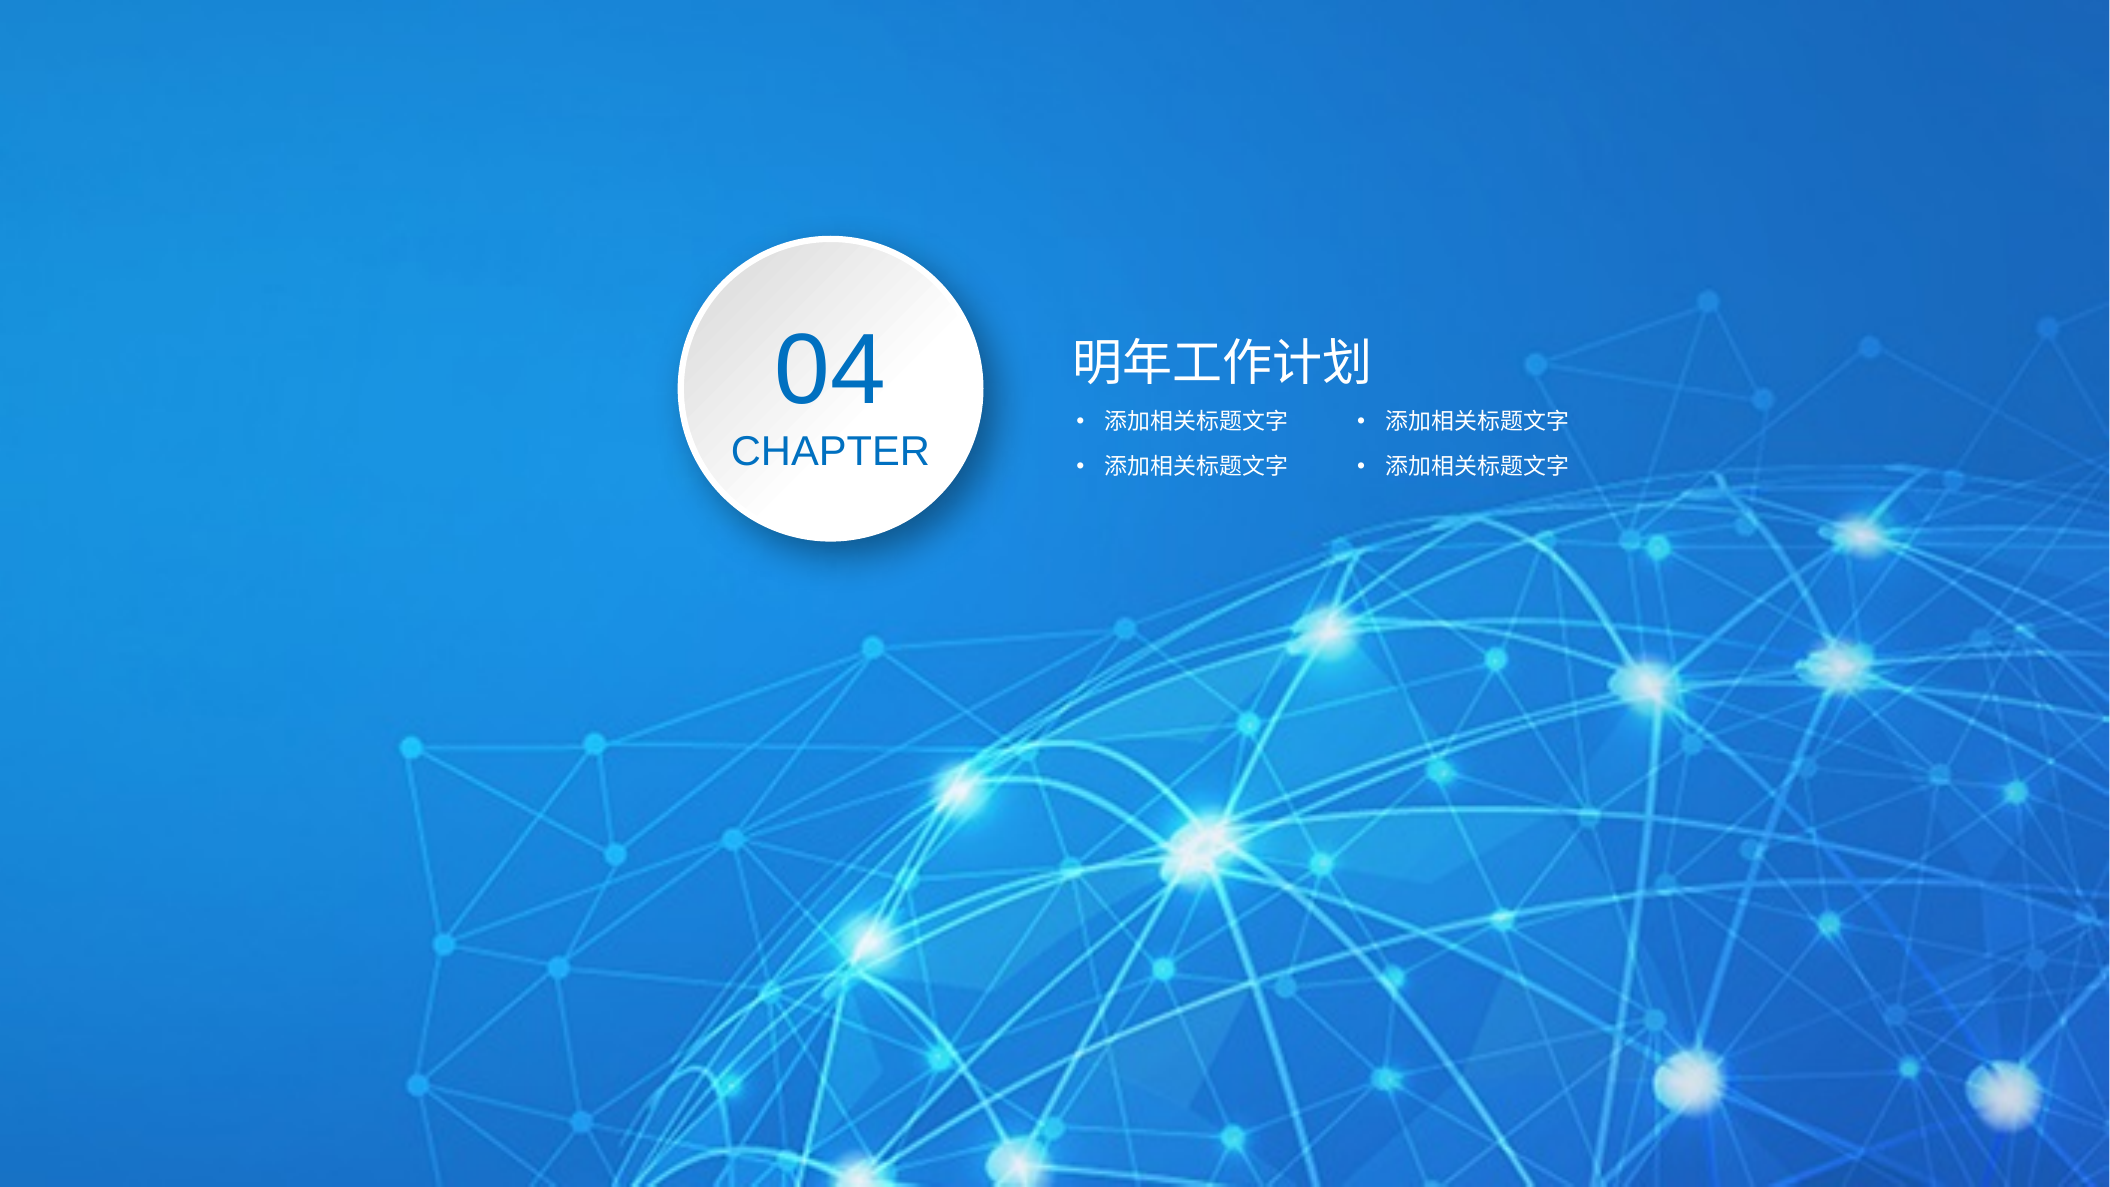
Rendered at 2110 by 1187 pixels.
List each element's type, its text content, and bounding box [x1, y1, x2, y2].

text_box 添加相关标题文字 [1061, 399, 1304, 442]
text_box 04 CHAPTER [706, 303, 955, 474]
text_box 添加相关标题文字 [1342, 399, 1585, 442]
text_box [679, 237, 982, 540]
text_box 添加相关标题文字 [1342, 444, 1585, 487]
text_box 添加相关标题文字 [1061, 444, 1304, 487]
text_box [0, 0, 2110, 1187]
text_box 明年工作计划 [1072, 330, 1595, 391]
